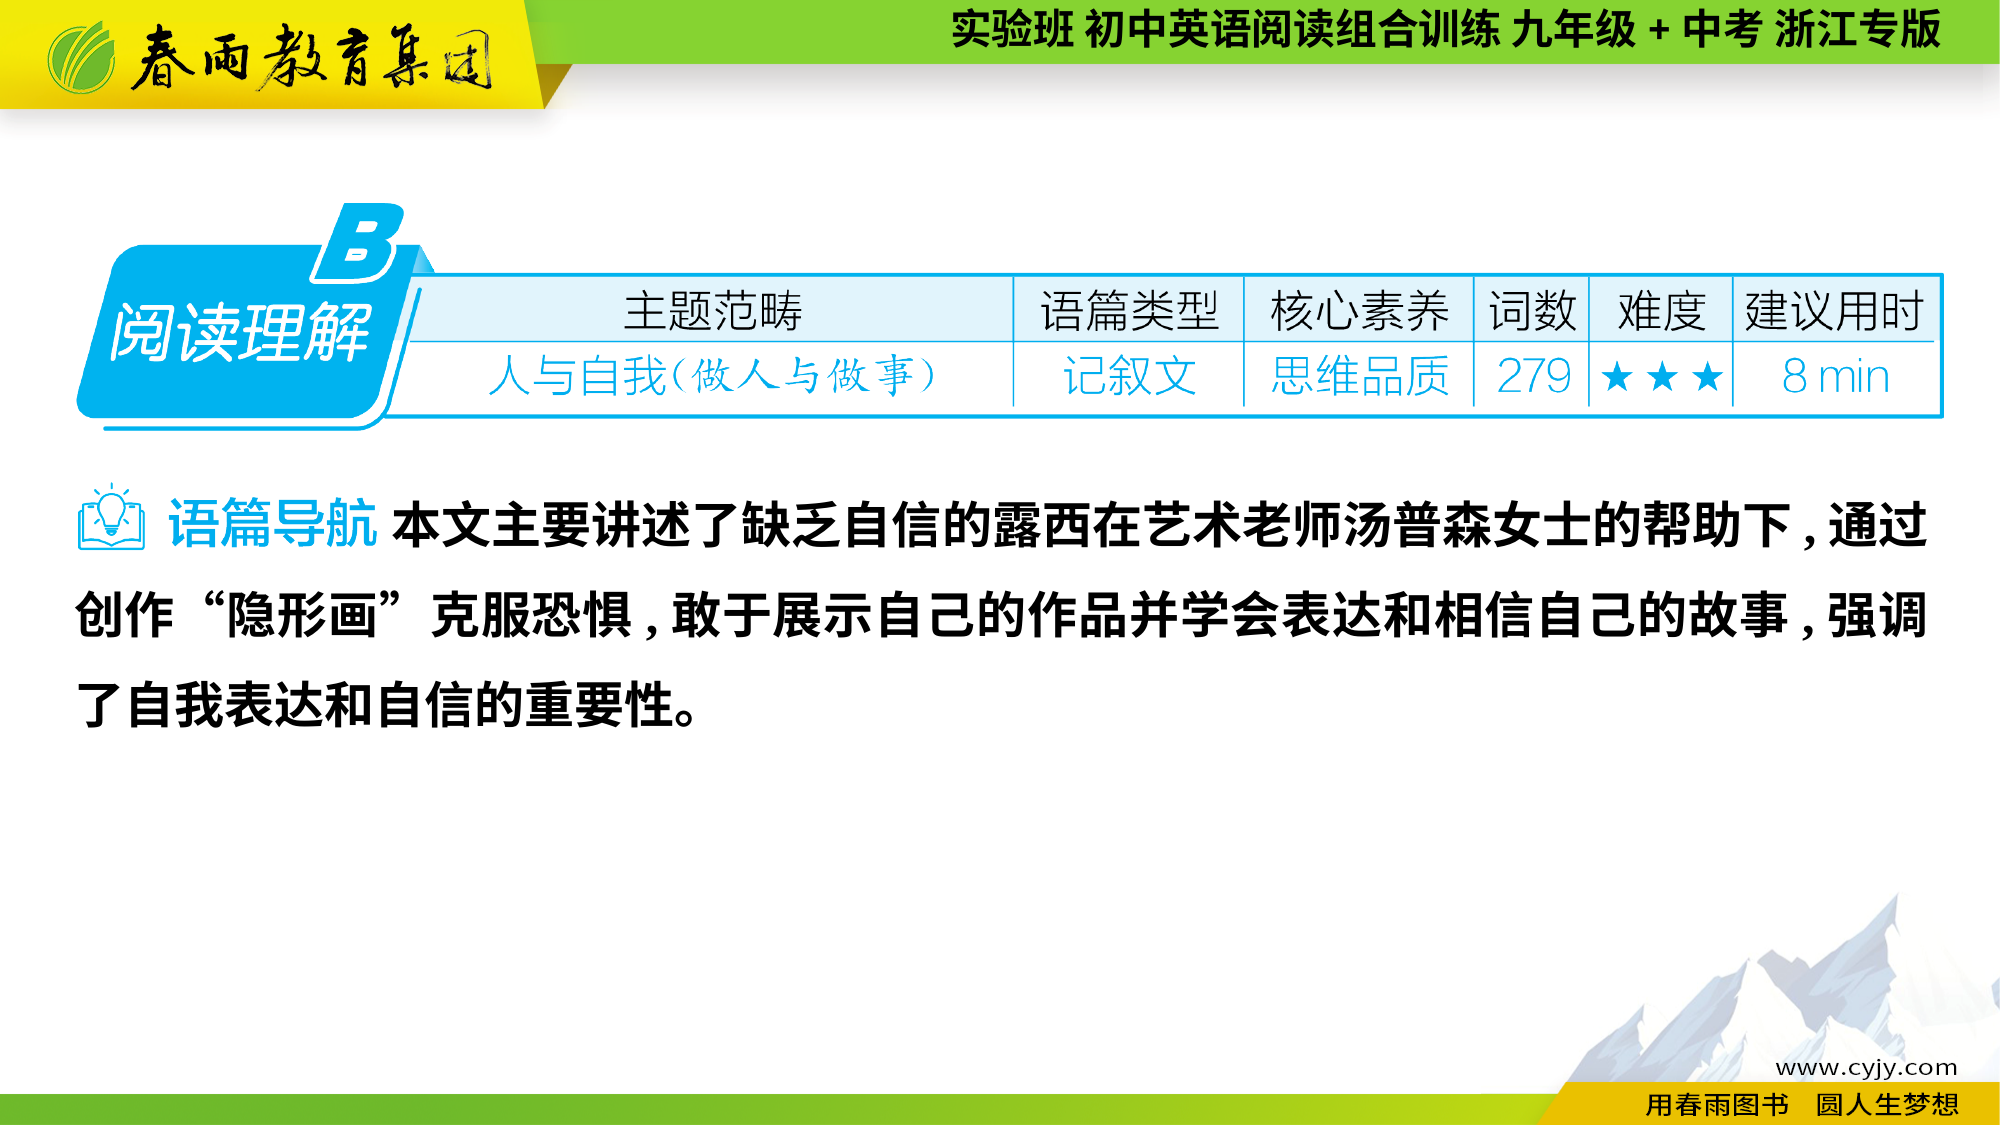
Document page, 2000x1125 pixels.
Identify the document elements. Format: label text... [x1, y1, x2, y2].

picture [0, 0, 2000, 1125]
list 本文主要讲述了缺乏自信的露西在艺术老师汤普森女士的帮助下,通过创作“隐形画”克服恐惧,敢于展示自己的作品并学会表达和相信自己的故事,强调了自我表达和自信的重要性。 [59, 459, 1944, 744]
